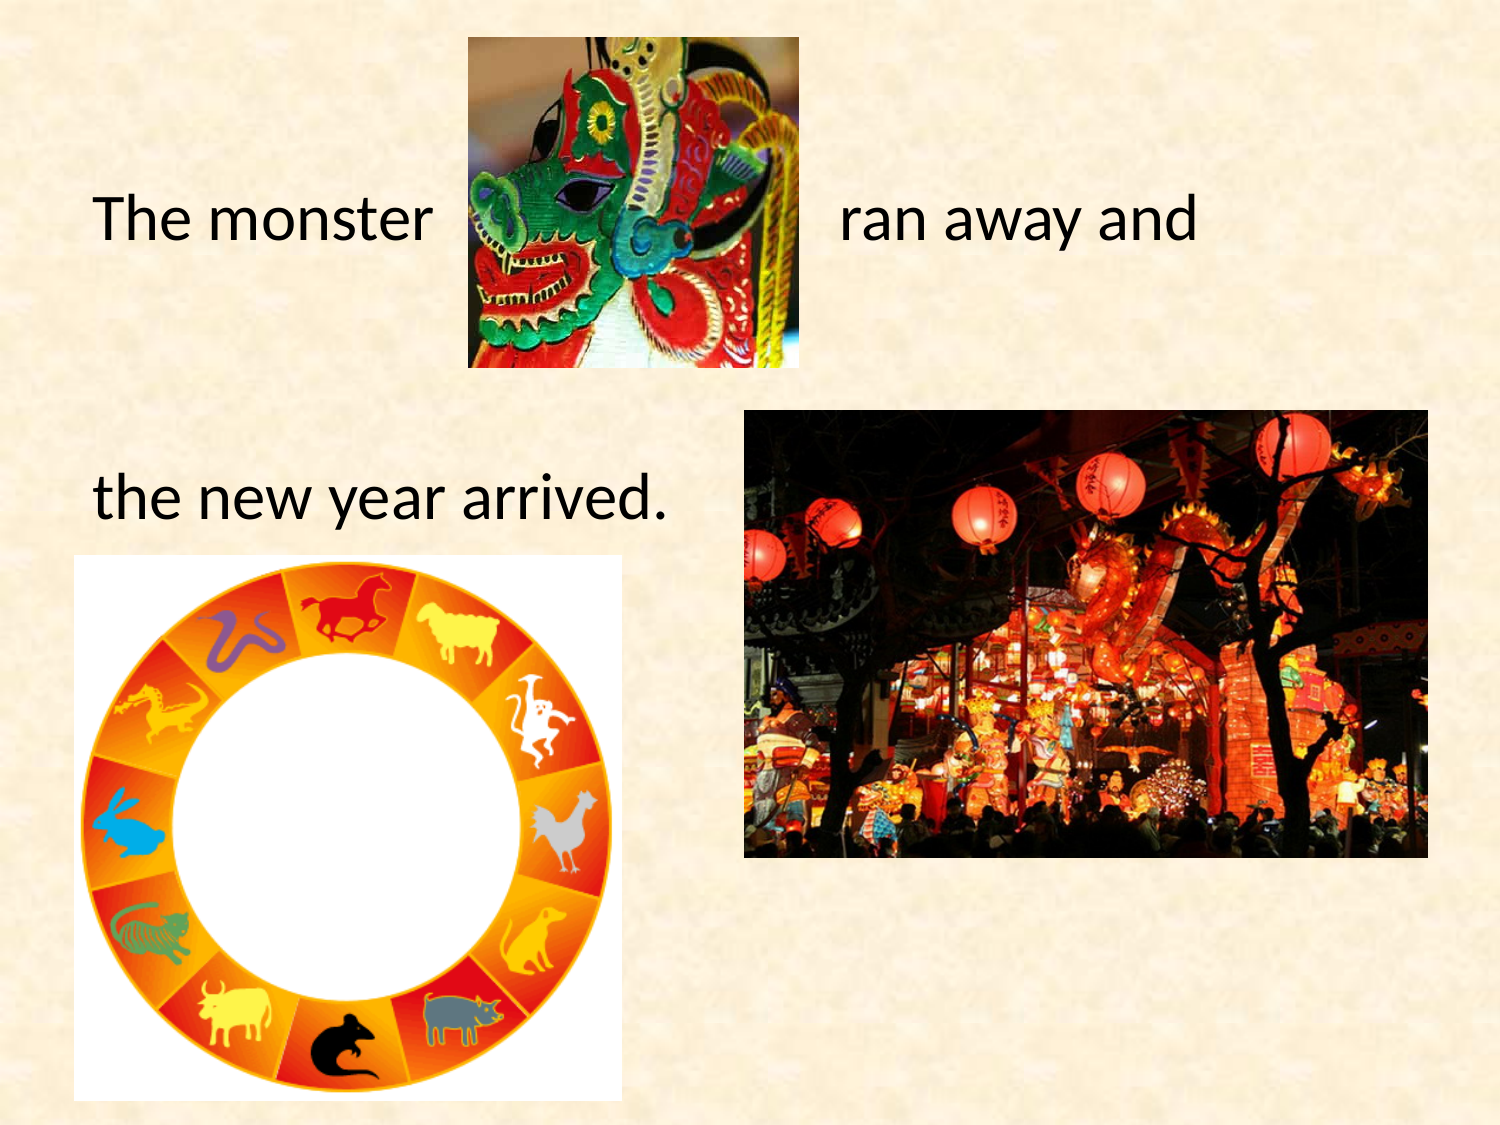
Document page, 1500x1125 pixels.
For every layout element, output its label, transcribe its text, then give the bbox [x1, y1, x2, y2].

picture [0, 0, 1500, 1125]
list The monster ran away and the new year arrived. [77, 166, 1428, 909]
